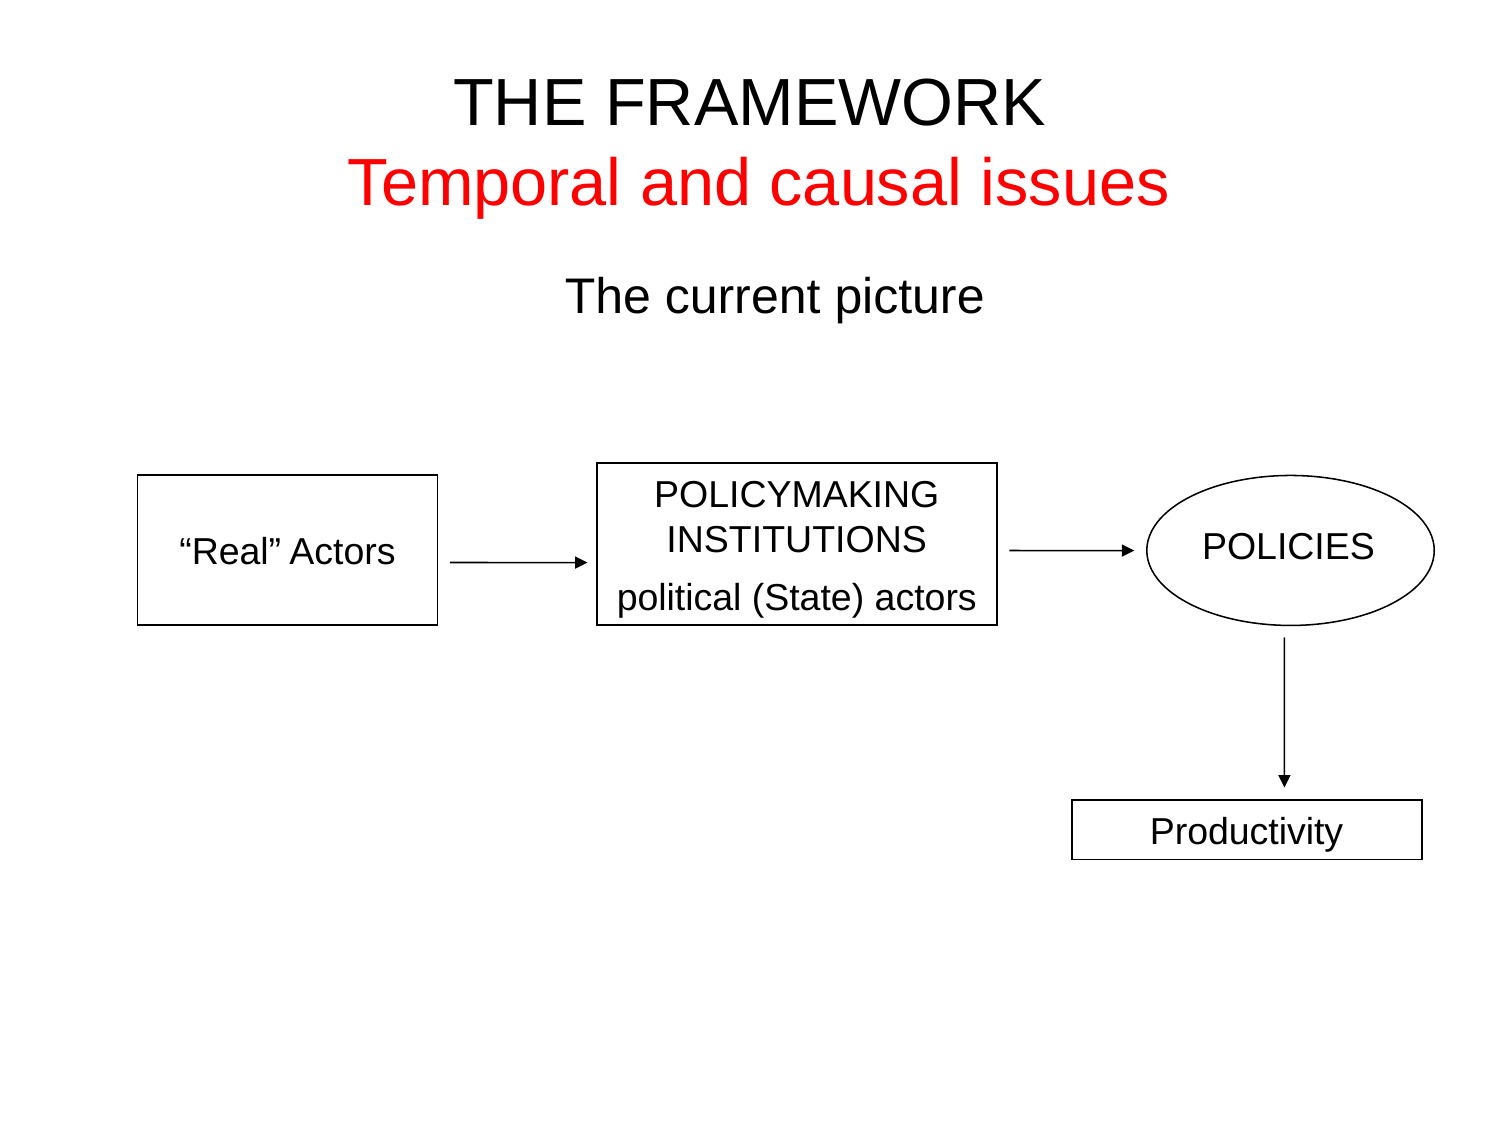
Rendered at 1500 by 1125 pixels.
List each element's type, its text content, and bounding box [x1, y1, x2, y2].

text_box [1071, 646, 1423, 862]
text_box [596, 462, 1435, 638]
title THE FRAMEWORK Temporal and causal issues [74, 44, 1426, 233]
text_box [449, 556, 588, 569]
text_box “Real” Actors [137, 474, 438, 625]
text_box The current picture [99, 200, 1450, 388]
text_box [387, 611, 475, 673]
